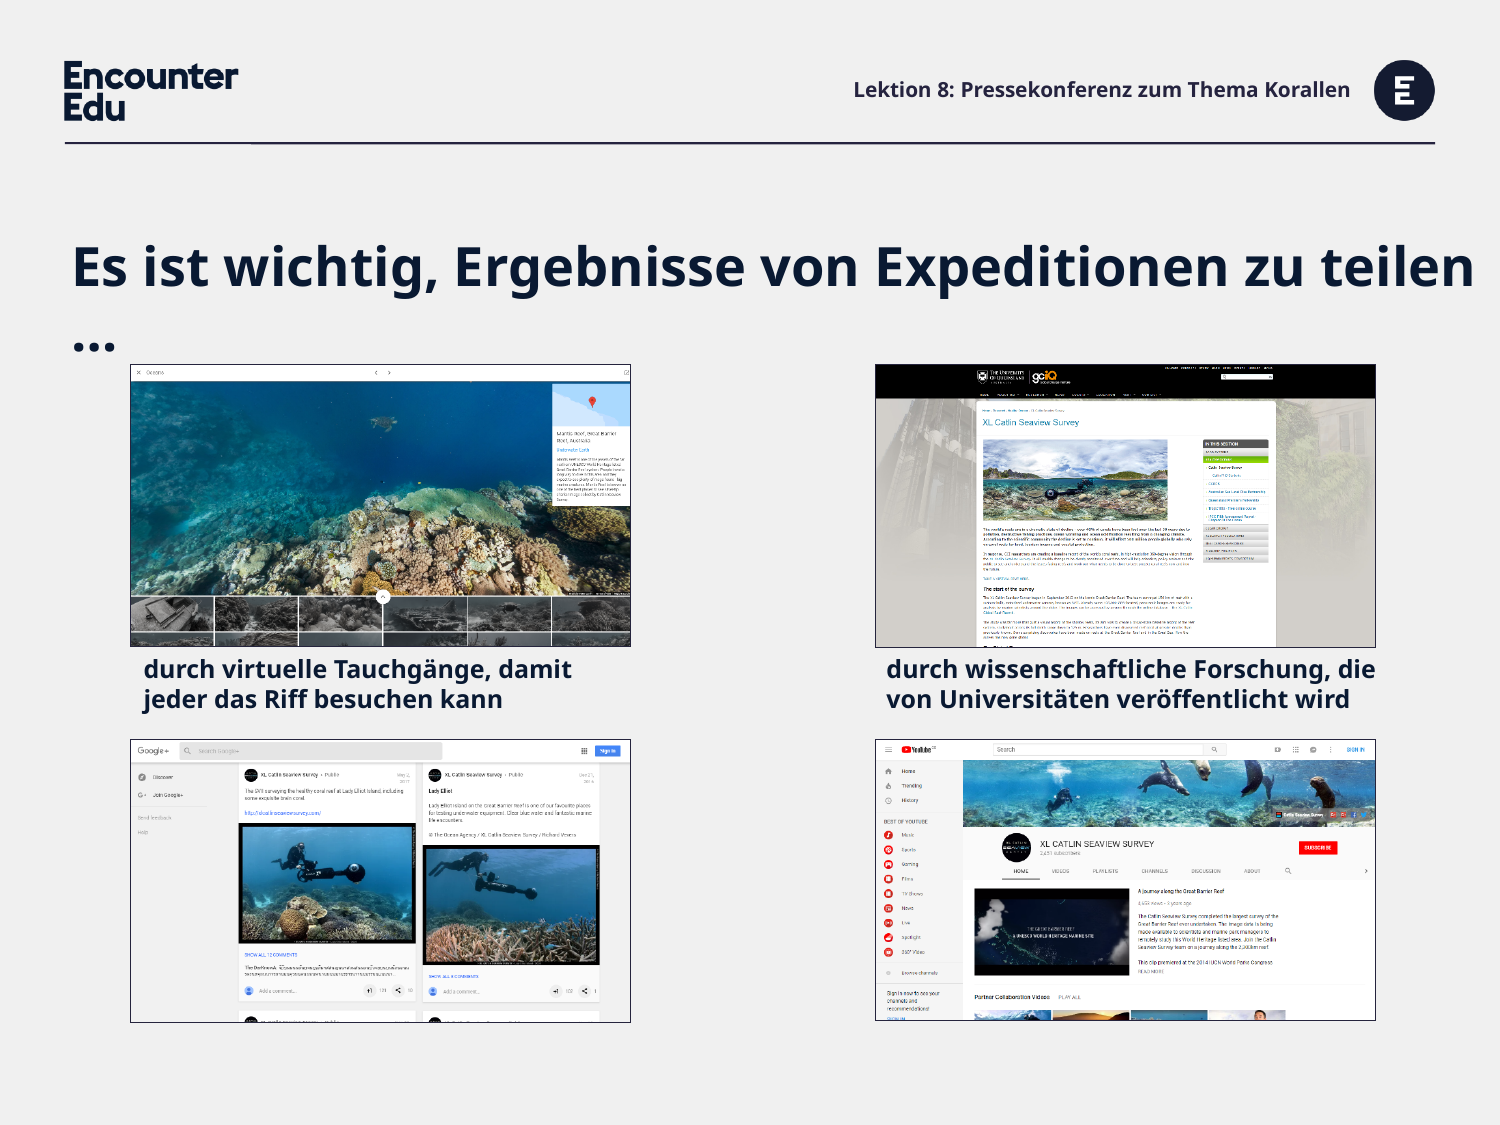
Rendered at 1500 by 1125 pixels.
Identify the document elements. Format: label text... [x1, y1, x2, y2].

picture [129, 364, 631, 647]
text_box durch wissenschaftliche Forschung, die von Universitäten veröffentlicht wird [871, 646, 1398, 834]
picture [1372, 58, 1436, 122]
picture [875, 364, 1377, 649]
picture [129, 739, 631, 1023]
text_box Es ist wichtig, Ergebnisse von Expeditionen zu teilen … [56, 224, 1500, 412]
text_box durch virtuelle Tauchgänge, damit jeder das Riff besuchen kann [128, 646, 628, 834]
picture [60, 59, 243, 122]
picture [875, 739, 1377, 1021]
title Lektion 8: Pressekonferenz zum Thema Korallen [749, 67, 1359, 114]
